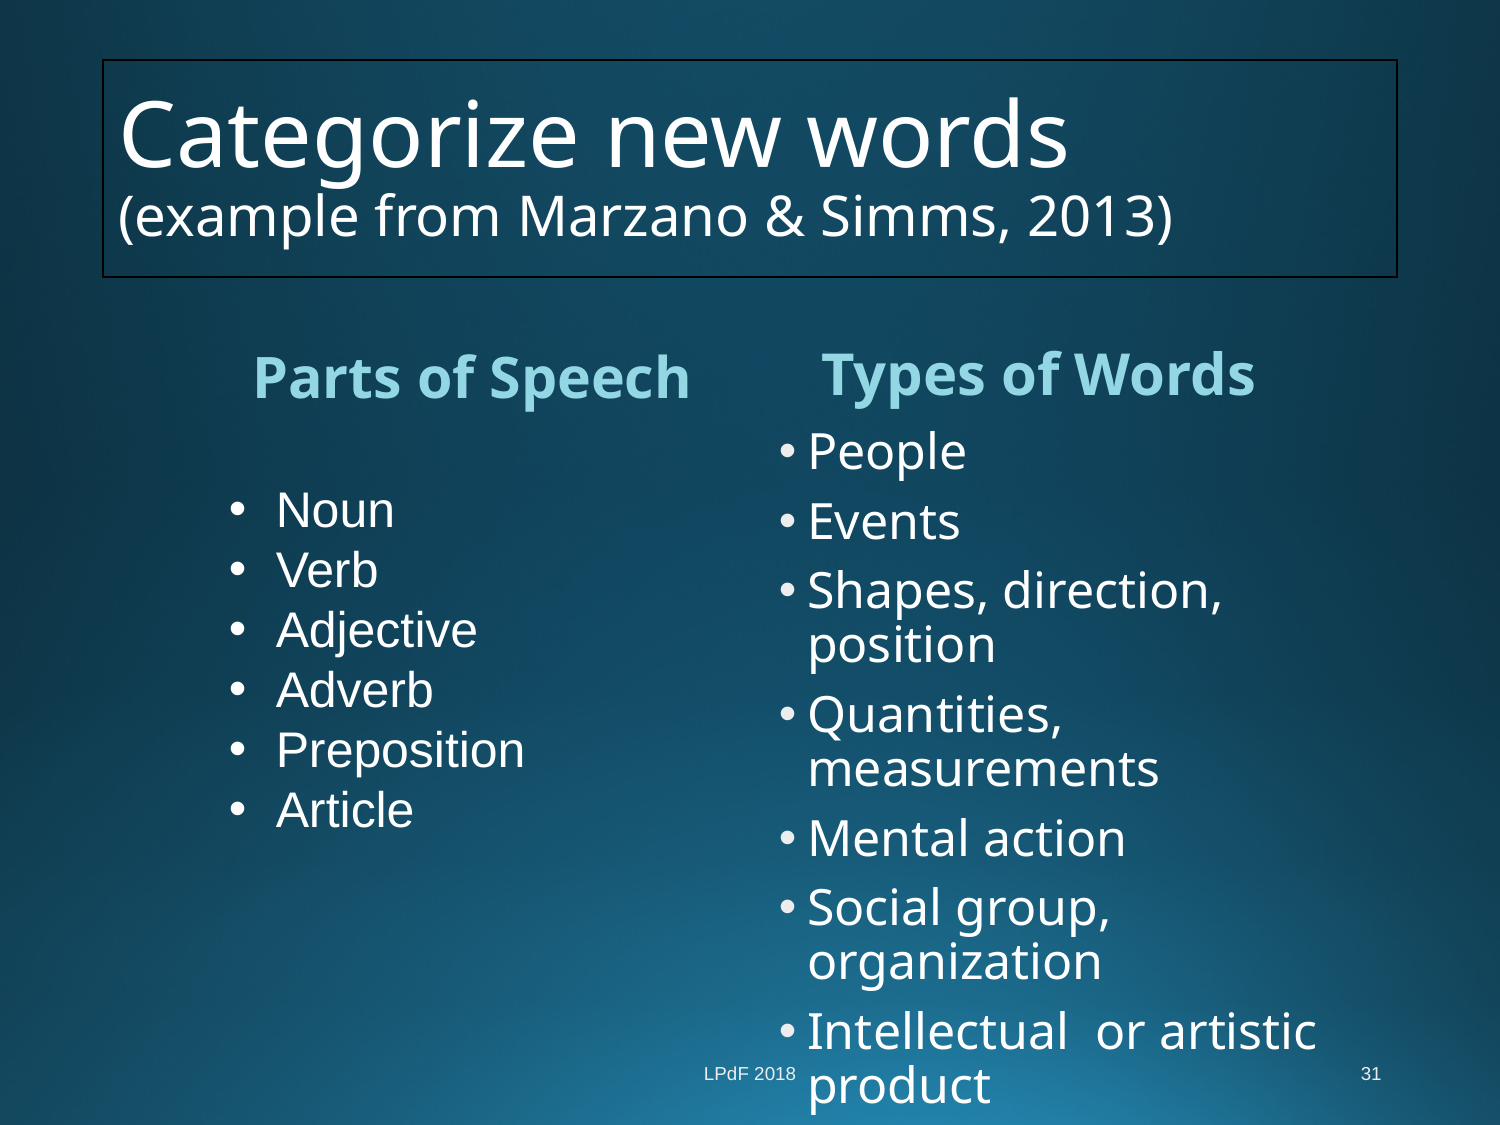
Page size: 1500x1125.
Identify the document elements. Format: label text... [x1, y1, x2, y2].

footer LPdF 2018 [496, 1042, 1004, 1103]
slide_number 31 [1059, 1042, 1397, 1103]
list People Events Shapes, direction, position Quantities, measurements Mental action Social group, organization Intellectual or artistic product [764, 418, 1424, 876]
title Categorize new words (example from Marzano & Simms, 2013) [102, 59, 1398, 278]
picture [0, 0, 1500, 1125]
text_box Noun Verb Adjective Adverb Preposition Article [214, 470, 663, 846]
list Parts of Speech [231, 284, 714, 419]
list Types of Words [797, 280, 1281, 416]
